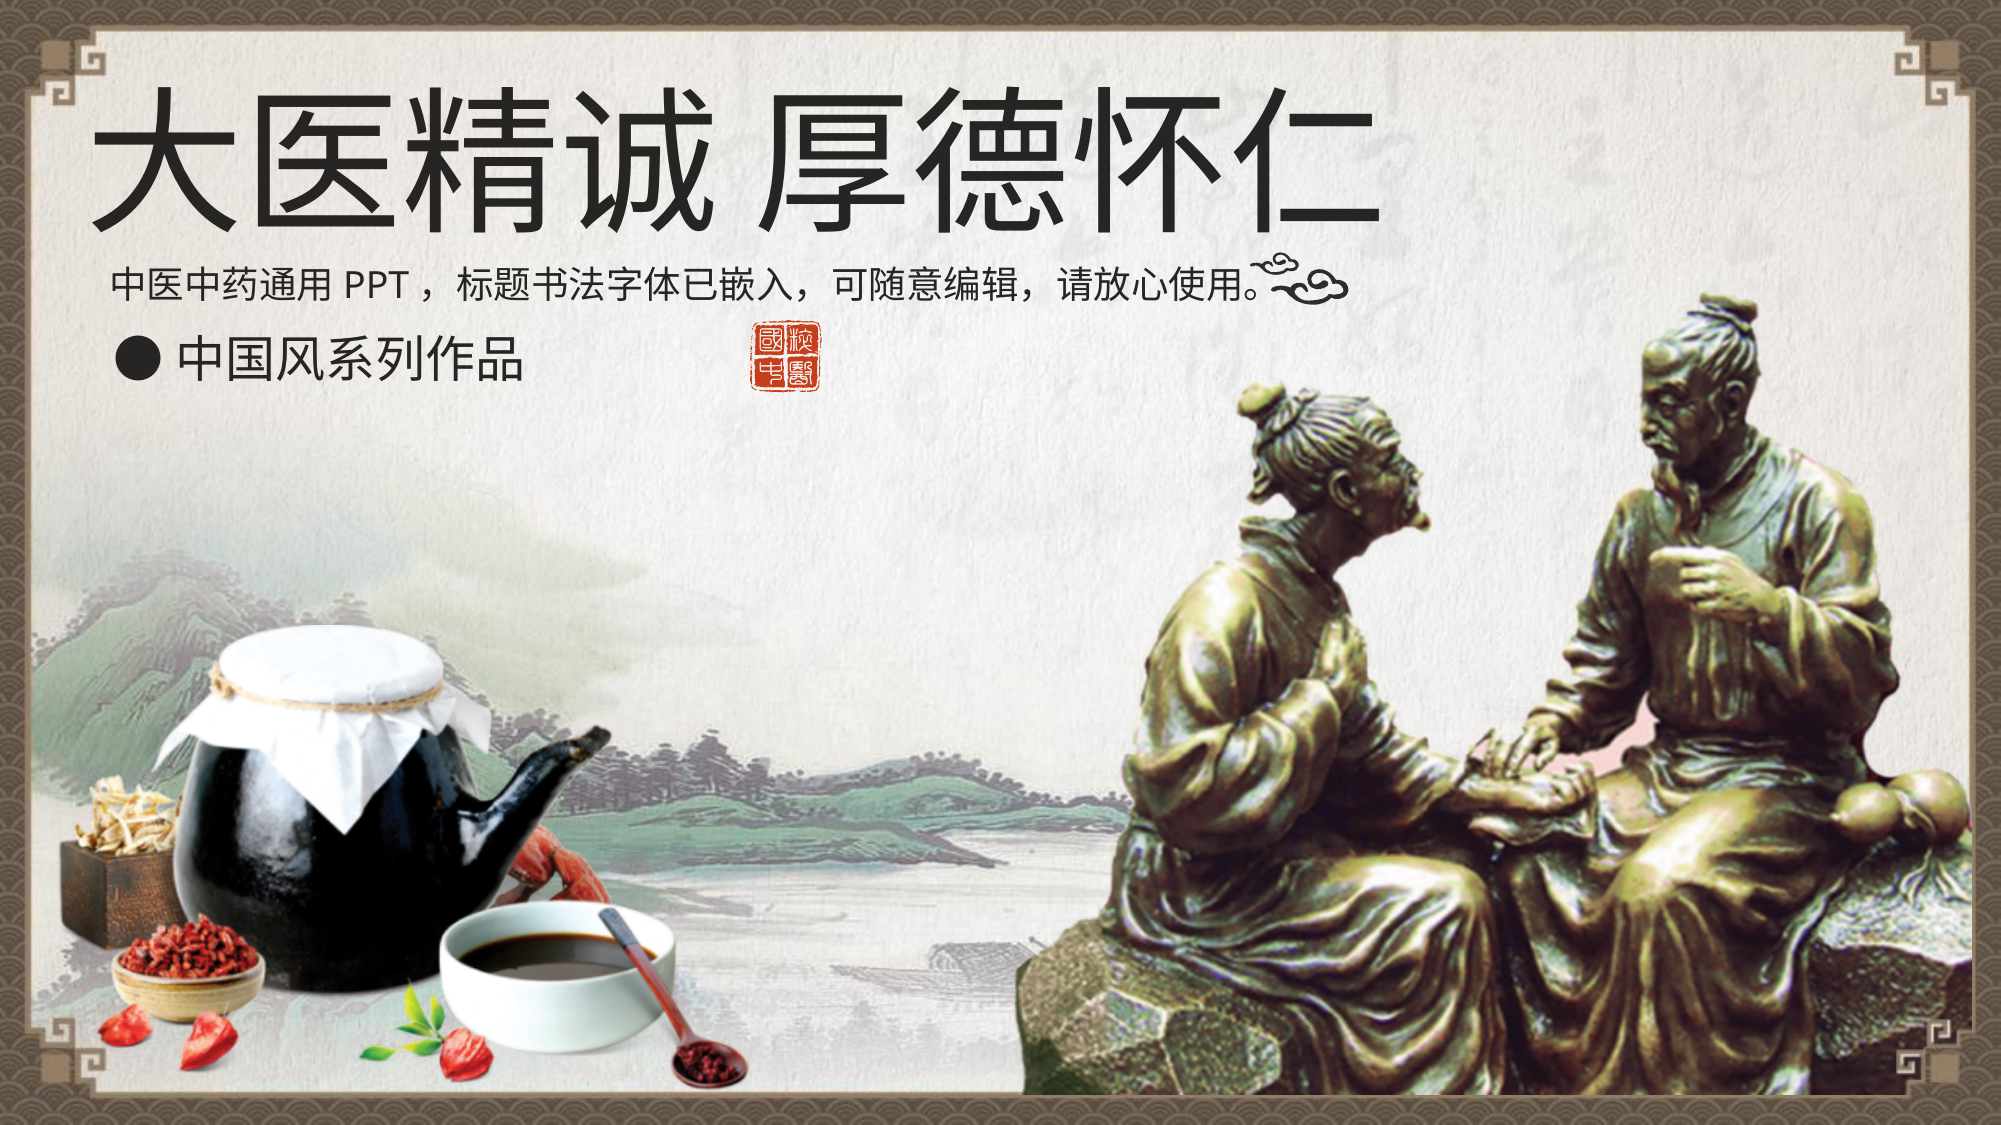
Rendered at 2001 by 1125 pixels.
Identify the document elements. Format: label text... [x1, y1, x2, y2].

text_box [1307, 269, 1349, 289]
text_box 中医中药通用PPT，标题书法字体已嵌入，可随意编辑，请放心使用。 [94, 254, 1473, 314]
picture [0, 0, 2001, 1125]
text_box [1250, 252, 1299, 275]
text_box [750, 320, 822, 393]
text_box ●中国风系列作品 [98, 320, 541, 395]
text_box 大医精诚 厚德怀仁 [70, 54, 1402, 260]
text_box [1271, 282, 1308, 289]
